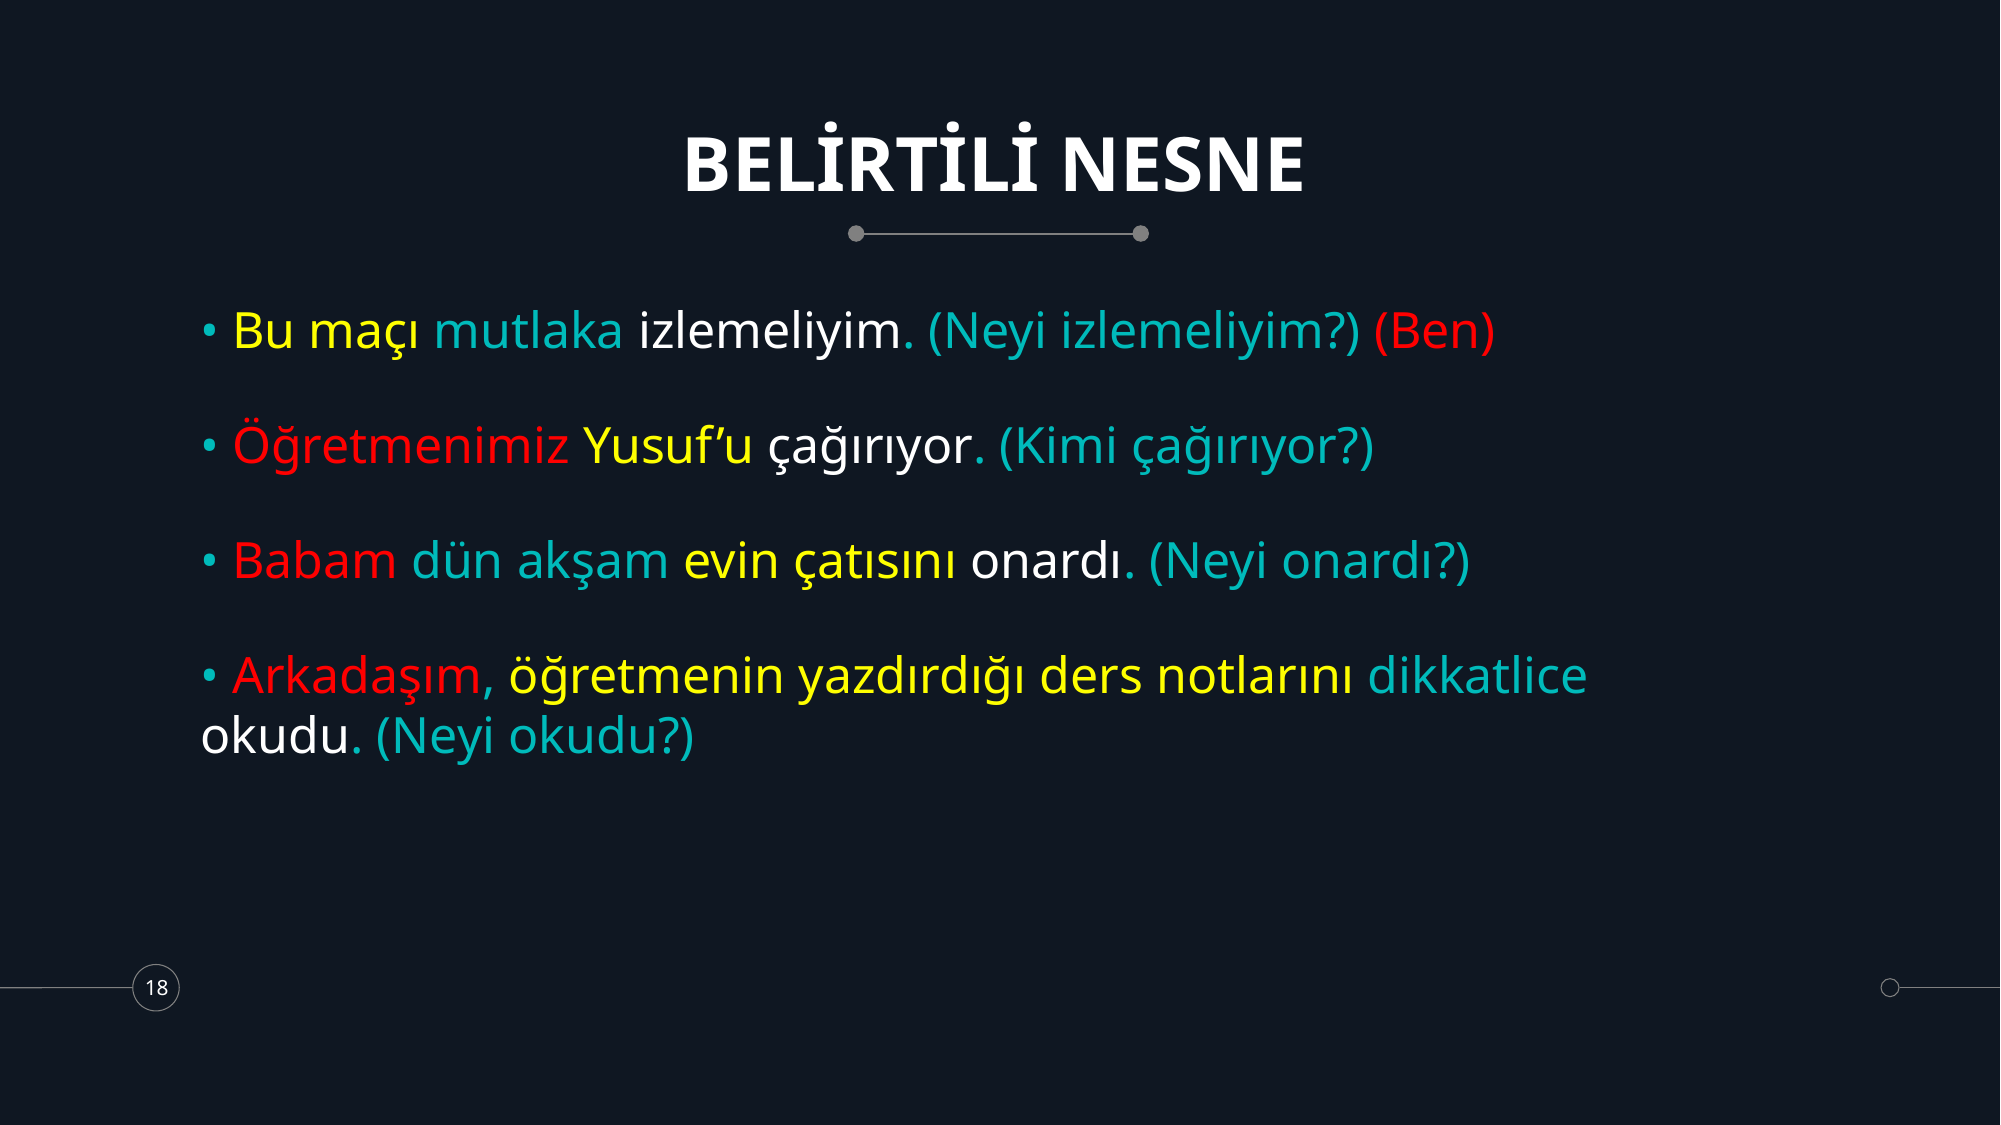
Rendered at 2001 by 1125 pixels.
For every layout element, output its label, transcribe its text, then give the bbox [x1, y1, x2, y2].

text_box • Arkadaşım, öğretmenin yazdırdığı ders notlarını dikkatlice okudu. (Neyi okudu?) [185, 636, 1702, 772]
text_box • Öğretmenimiz Yusuf’u çağırıyor. (Kimi çağırıyor?) [185, 406, 1702, 482]
text_box • Babam dün akşam evin çatısını onardı. (Neyi onardı?) [185, 521, 1702, 597]
title BELİRTİLİ NESNE [345, 114, 1644, 208]
slide_number 18 [127, 964, 186, 1014]
text_box • Bu maçı mutlaka izlemeliyim. (Neyi izlemeliyim?) (Ben) [185, 291, 1702, 367]
